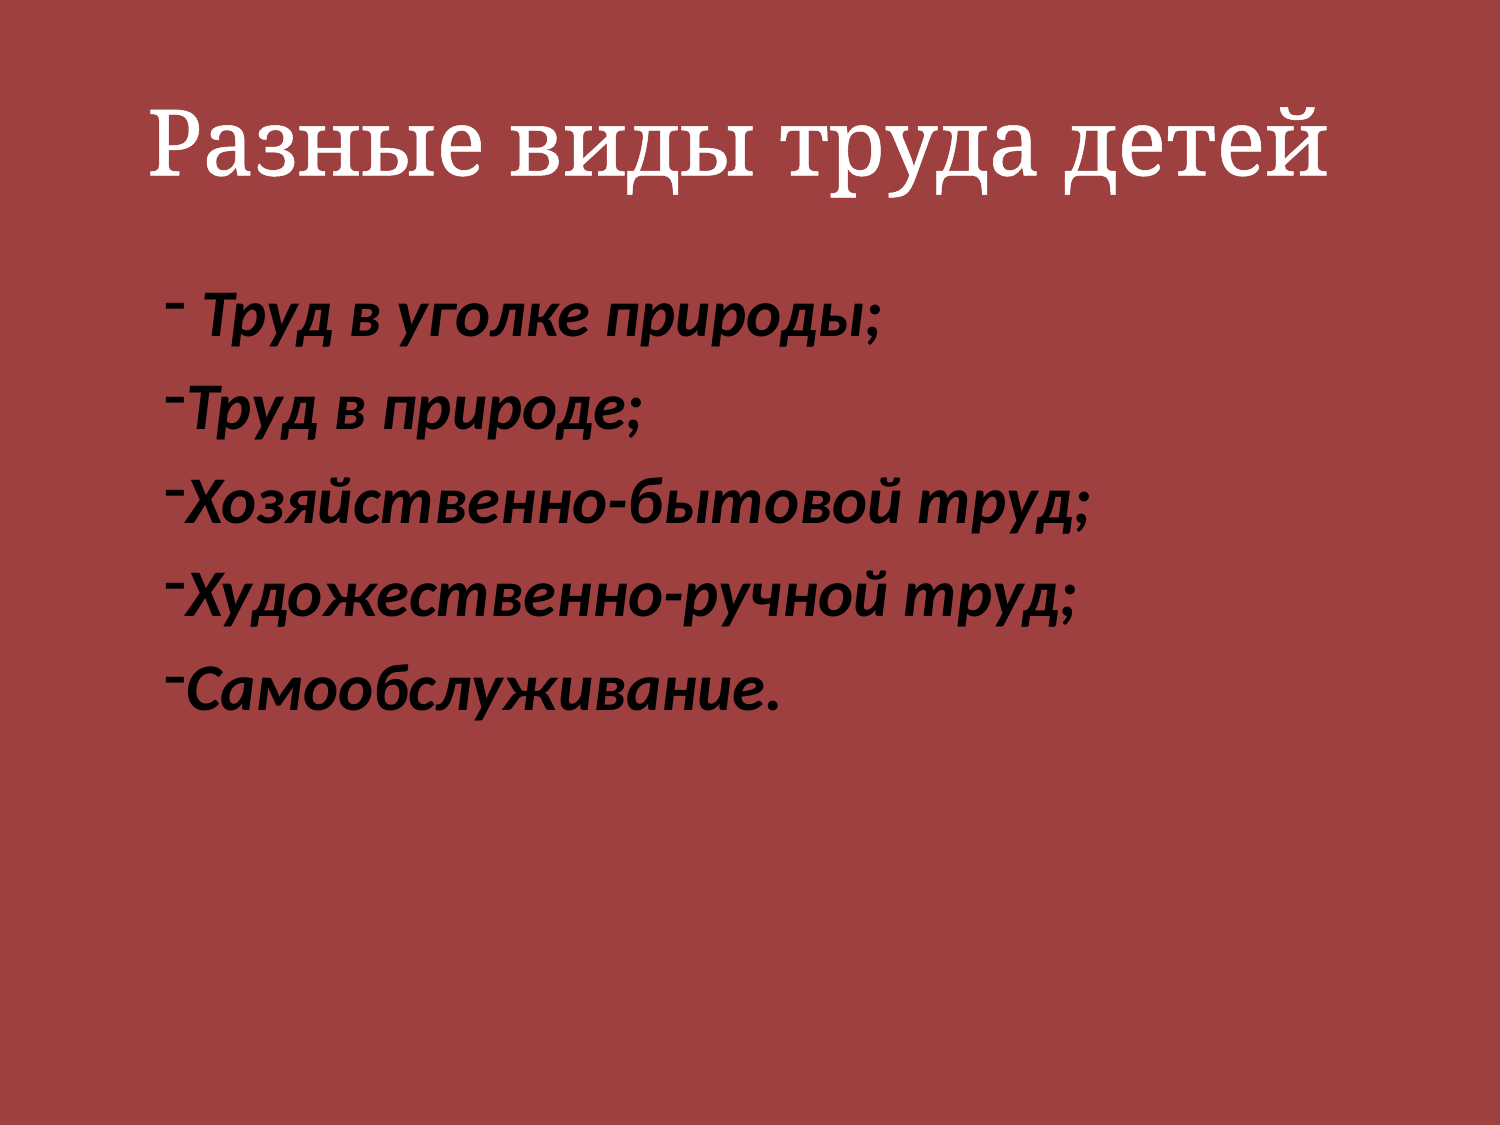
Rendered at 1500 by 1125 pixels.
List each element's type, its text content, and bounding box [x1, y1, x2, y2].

list Труд в уголке природы; Труд в природе; Хозяйственно-бытовой труд; Художественно-ручной труд; Самообслуживание. [75, 262, 1425, 1005]
title Разные виды труда детей [75, 45, 1425, 233]
